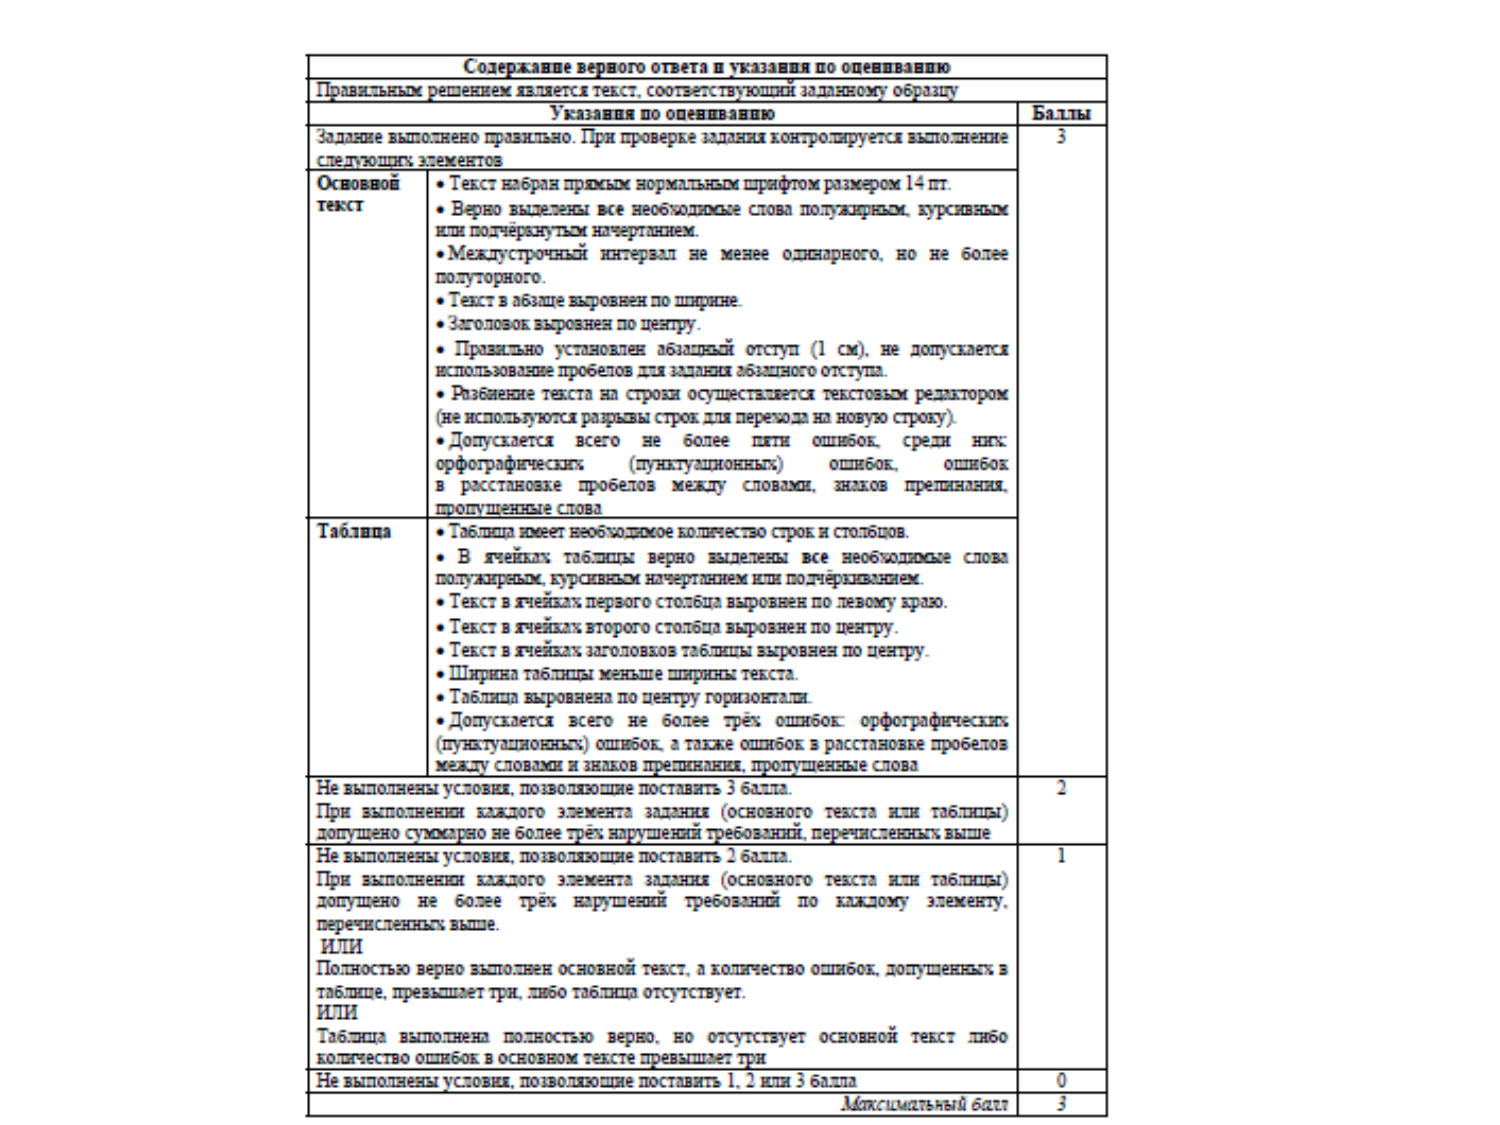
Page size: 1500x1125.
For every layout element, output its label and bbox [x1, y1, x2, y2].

picture [288, 42, 1117, 1125]
